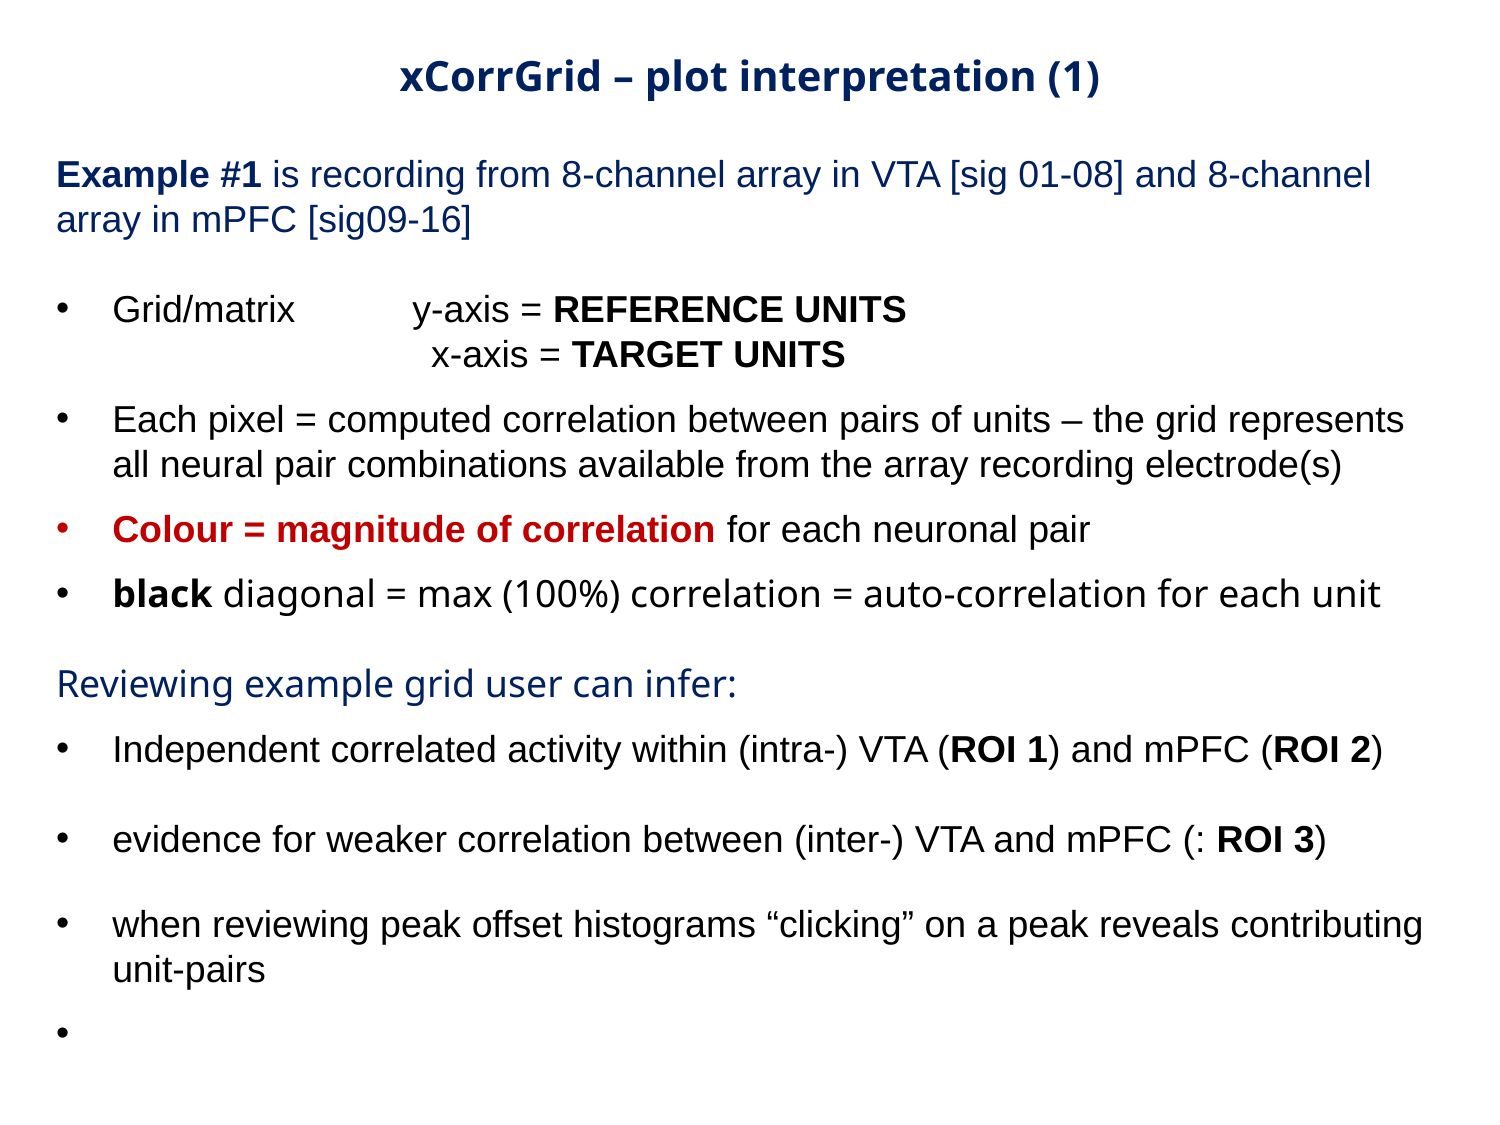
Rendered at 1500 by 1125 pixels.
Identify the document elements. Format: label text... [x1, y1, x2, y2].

text_box xCorrGrid – plot interpretation (1) Example #1 is recording from 8-channel array in VTA [sig 01-08] and 8-channel array in mPFC [sig09-16] Grid/matrix y-axis = REFERENCE UNITS x-axis = TARGET UNITS Each pixel = computed correlation between pairs of units – the grid represents all neural pair combinations available from the array recording electrode(s) Colour = magnitude of correlation for each neuronal pair black diagonal = max (100%) correlation = auto-correlation for each unit Reviewing example grid user can infer: Independent correlated activity within (intra-) VTA (ROI 1) and mPFC (ROI 2) evidence for weaker correlation between (inter-) VTA and mPFC (: ROI 3) when reviewing peak offset histograms “clicking” on a peak reveals contributing unit-pairs [41, 42, 1459, 1063]
